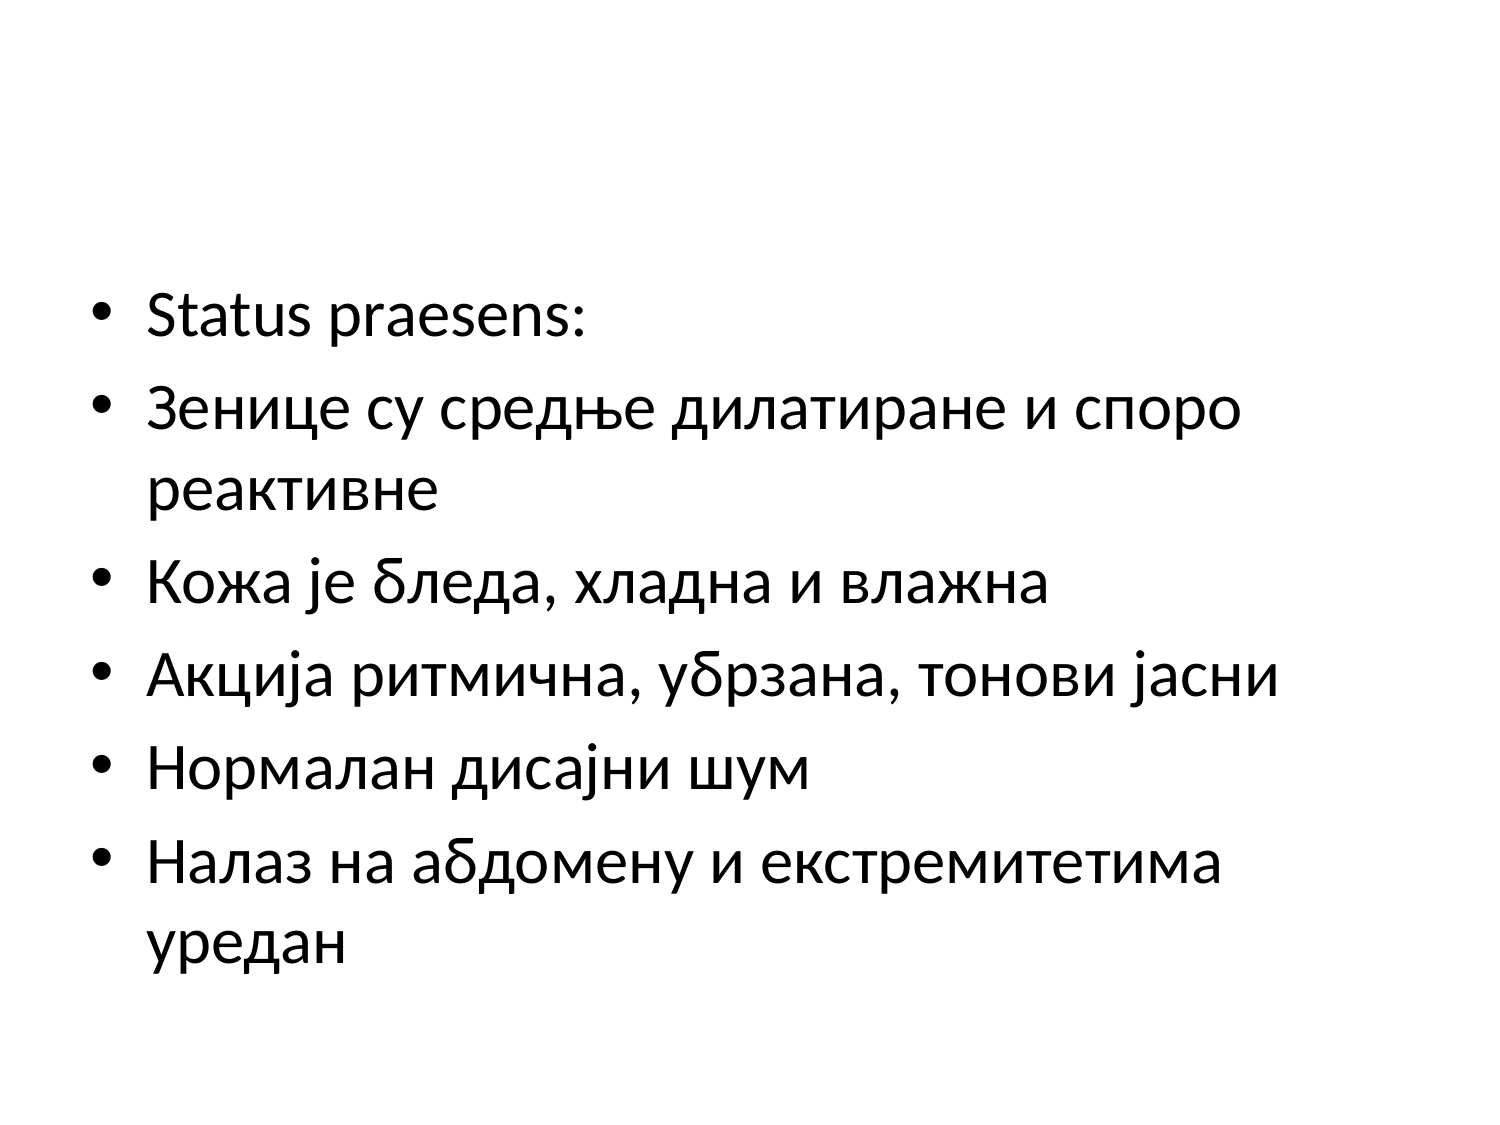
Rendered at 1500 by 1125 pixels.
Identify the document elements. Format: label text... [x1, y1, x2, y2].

list Status praesens: Зенице су средње дилатиране и споро реактивне Кожа је бледа, хладна и влажна Акција ритмична, убрзана, тонови јасни Нормалан дисајни шум Налаз на абдомену и екстремитетима уредан [75, 262, 1425, 1005]
